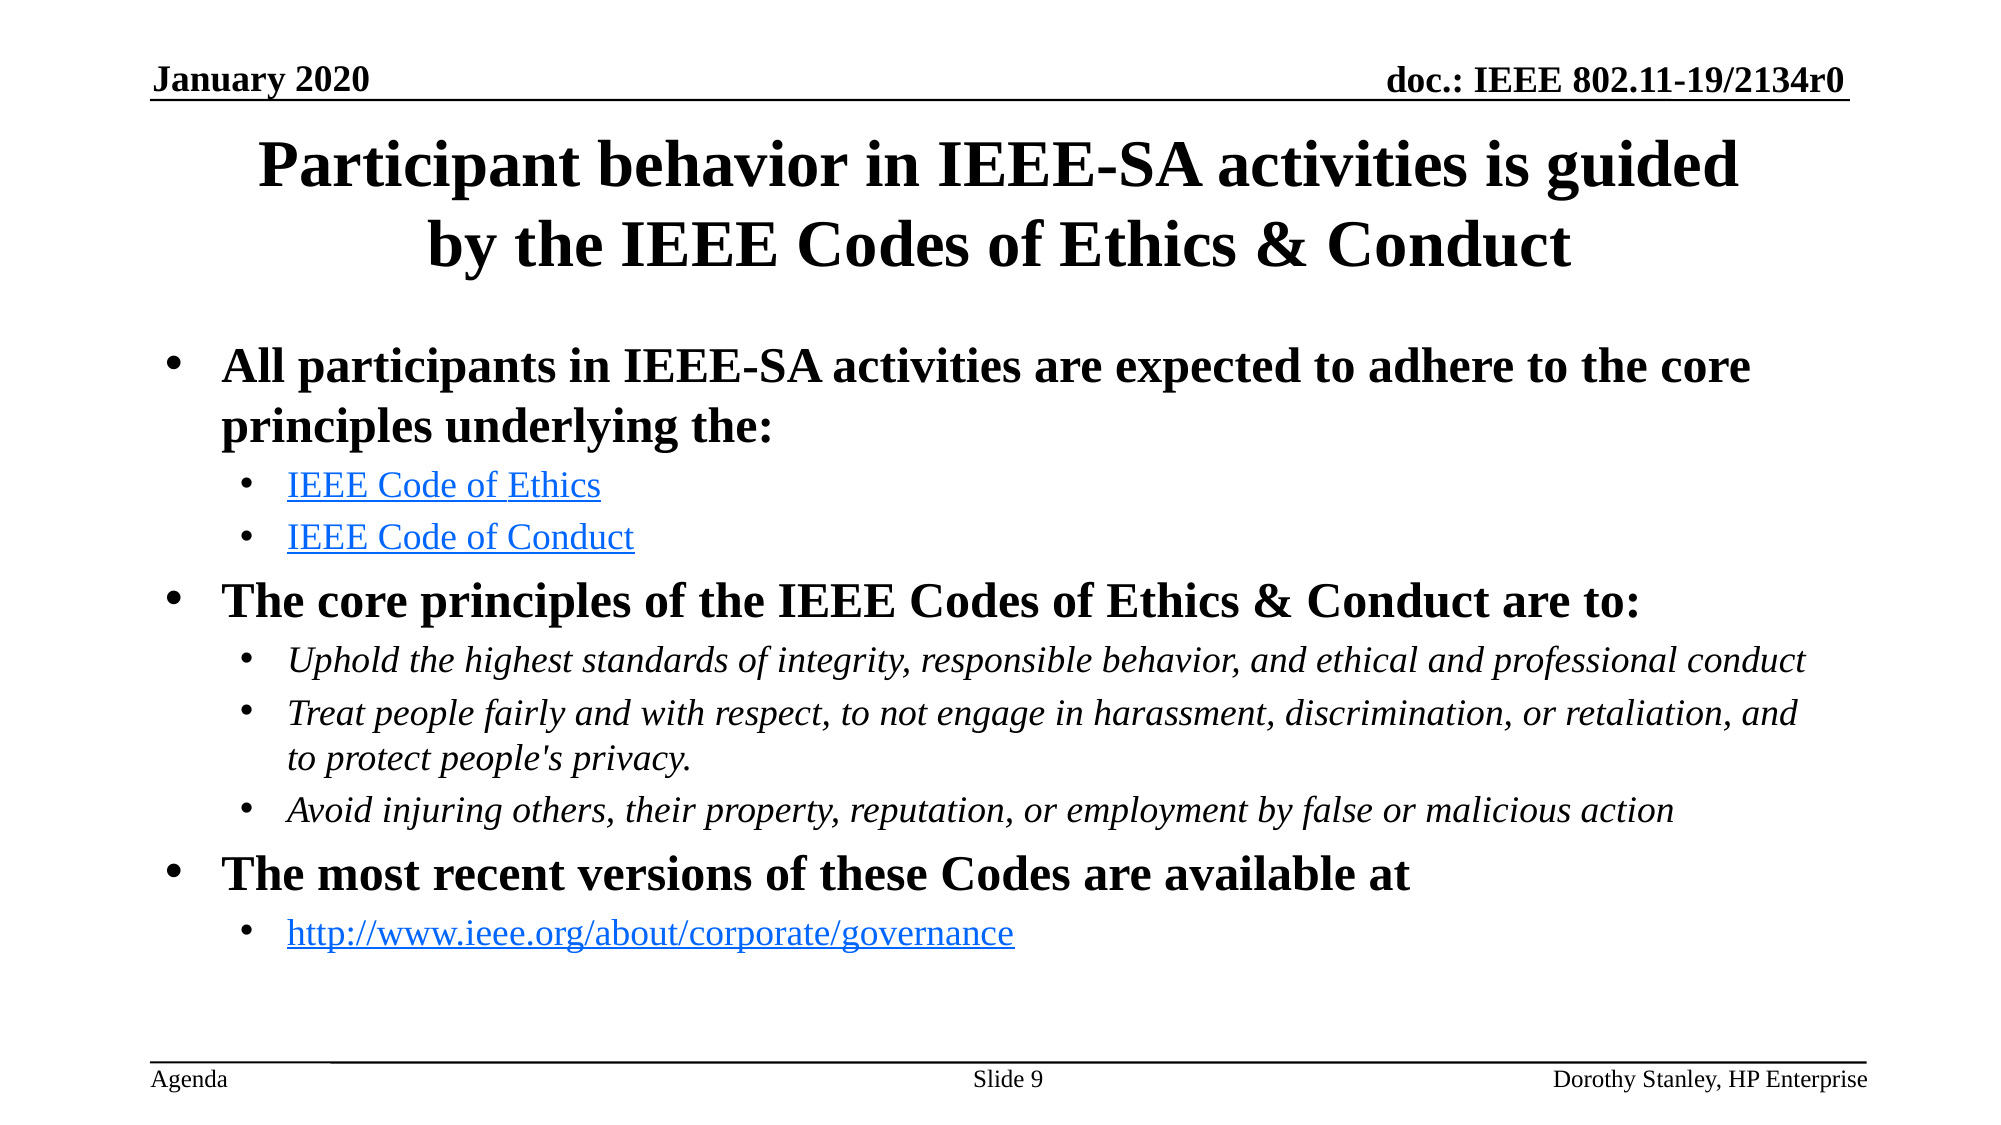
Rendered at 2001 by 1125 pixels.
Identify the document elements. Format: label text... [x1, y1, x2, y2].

title Participant behavior in IEEE-SA activities is guided by the IEEE Codes of Ethics & Conduct [150, 112, 1850, 288]
footer Dorothy Stanley, HP Enterprise [1171, 1062, 1869, 1092]
slide_number Slide 9 [964, 1062, 1053, 1093]
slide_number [152, 54, 563, 100]
list All participants in IEEE-SA activities are expected to adhere to the core principles underlying the: IEEE Code of Ethics IEEE Code of Conduct The core principles of the IEEE Codes of Ethics & Conduct are to: Uphold the highest standards of integrity, responsible behavior, and ethical and professional conduct Treat people fairly and with respect, to not engage in harassment, discrimination, or retaliation, and to protect people's privacy. Avoid injuring others, their property, reputation, or employment by false or malicious action The most recent versions of these Codes are available at http://www.ieee.org/about/corporate/governance [150, 324, 1850, 1000]
